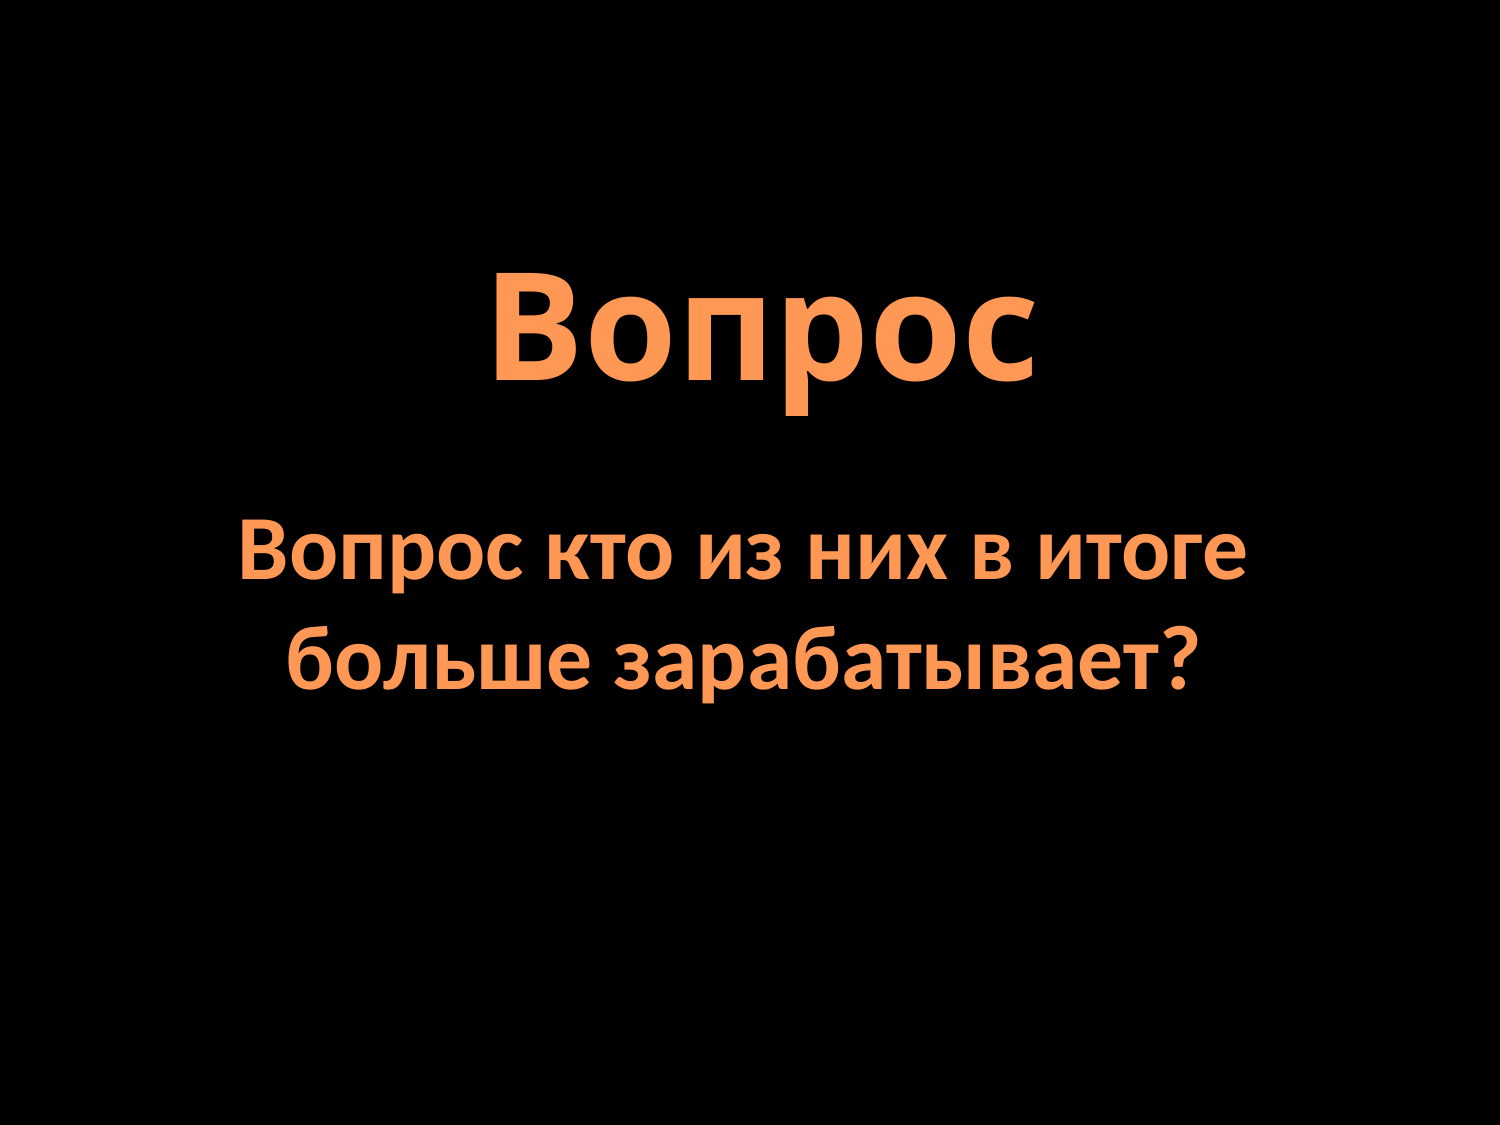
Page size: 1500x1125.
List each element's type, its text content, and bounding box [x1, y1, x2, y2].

text_box Вопрос кто из них в итоге больше зарабатывает? [93, 480, 1395, 716]
text_box Вопрос [128, 222, 1395, 418]
